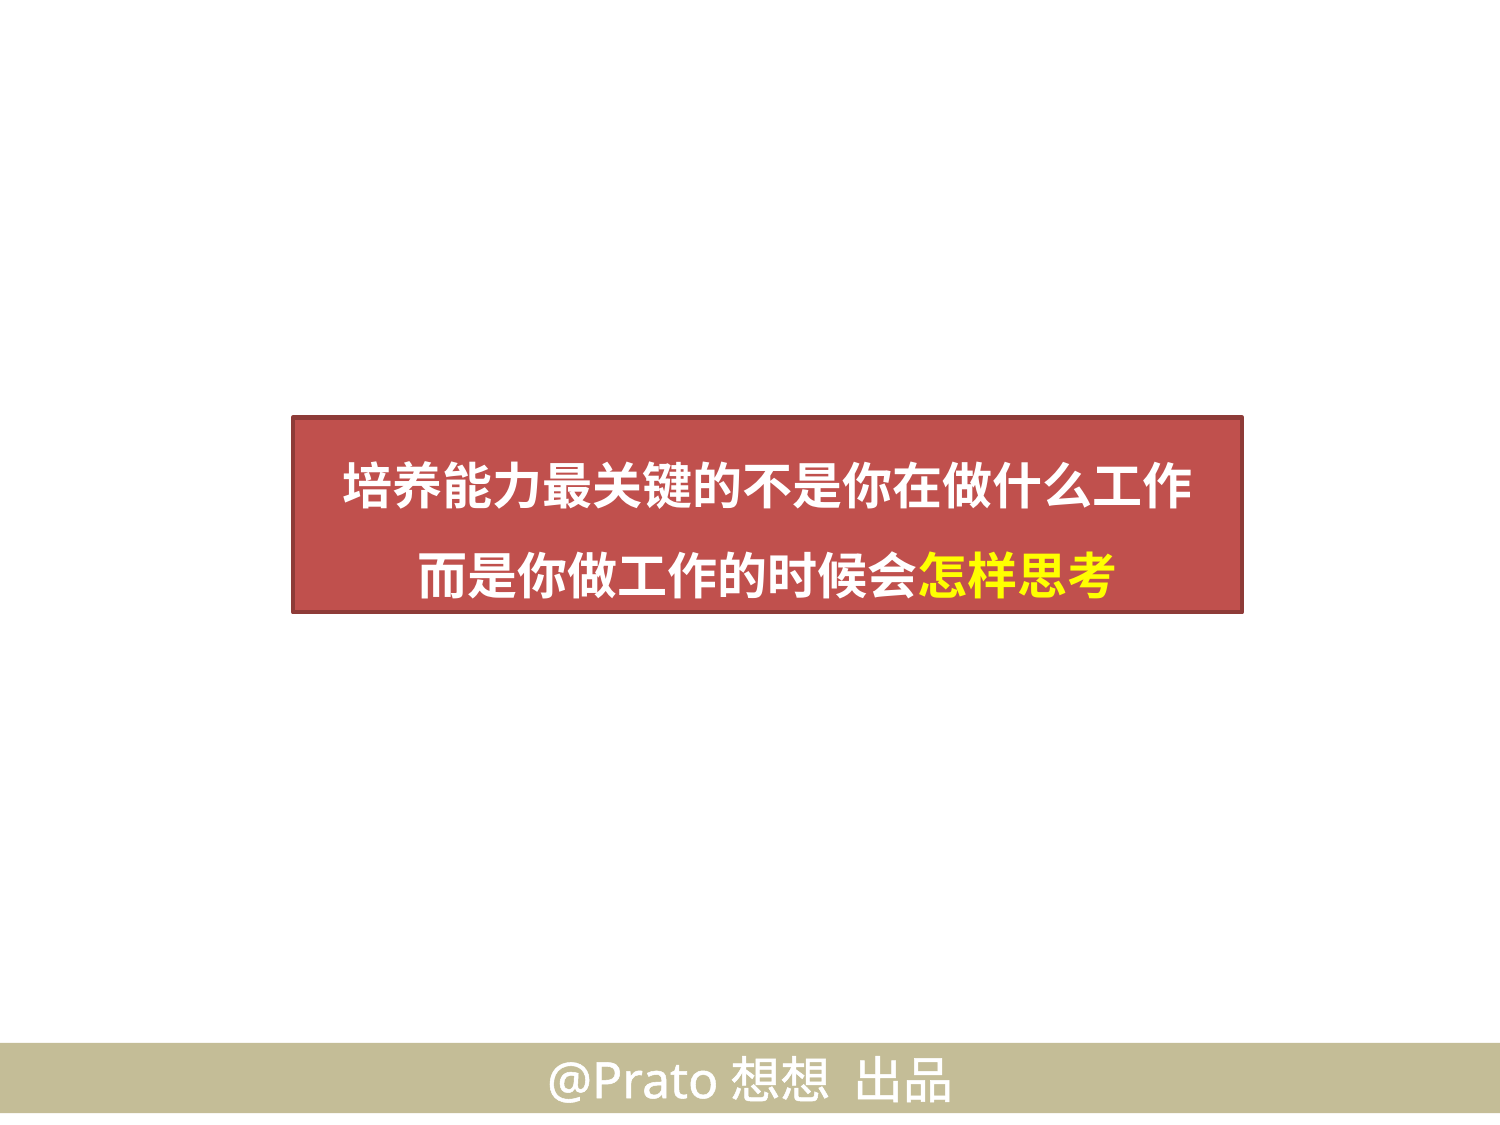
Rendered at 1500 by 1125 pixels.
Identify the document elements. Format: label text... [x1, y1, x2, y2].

text_box @Prato想想 出品 [0, 1041, 1500, 1115]
text_box 培养能力最关键的不是你在做什么工作 而是你做工作的时候会怎样思考 [291, 415, 1244, 614]
